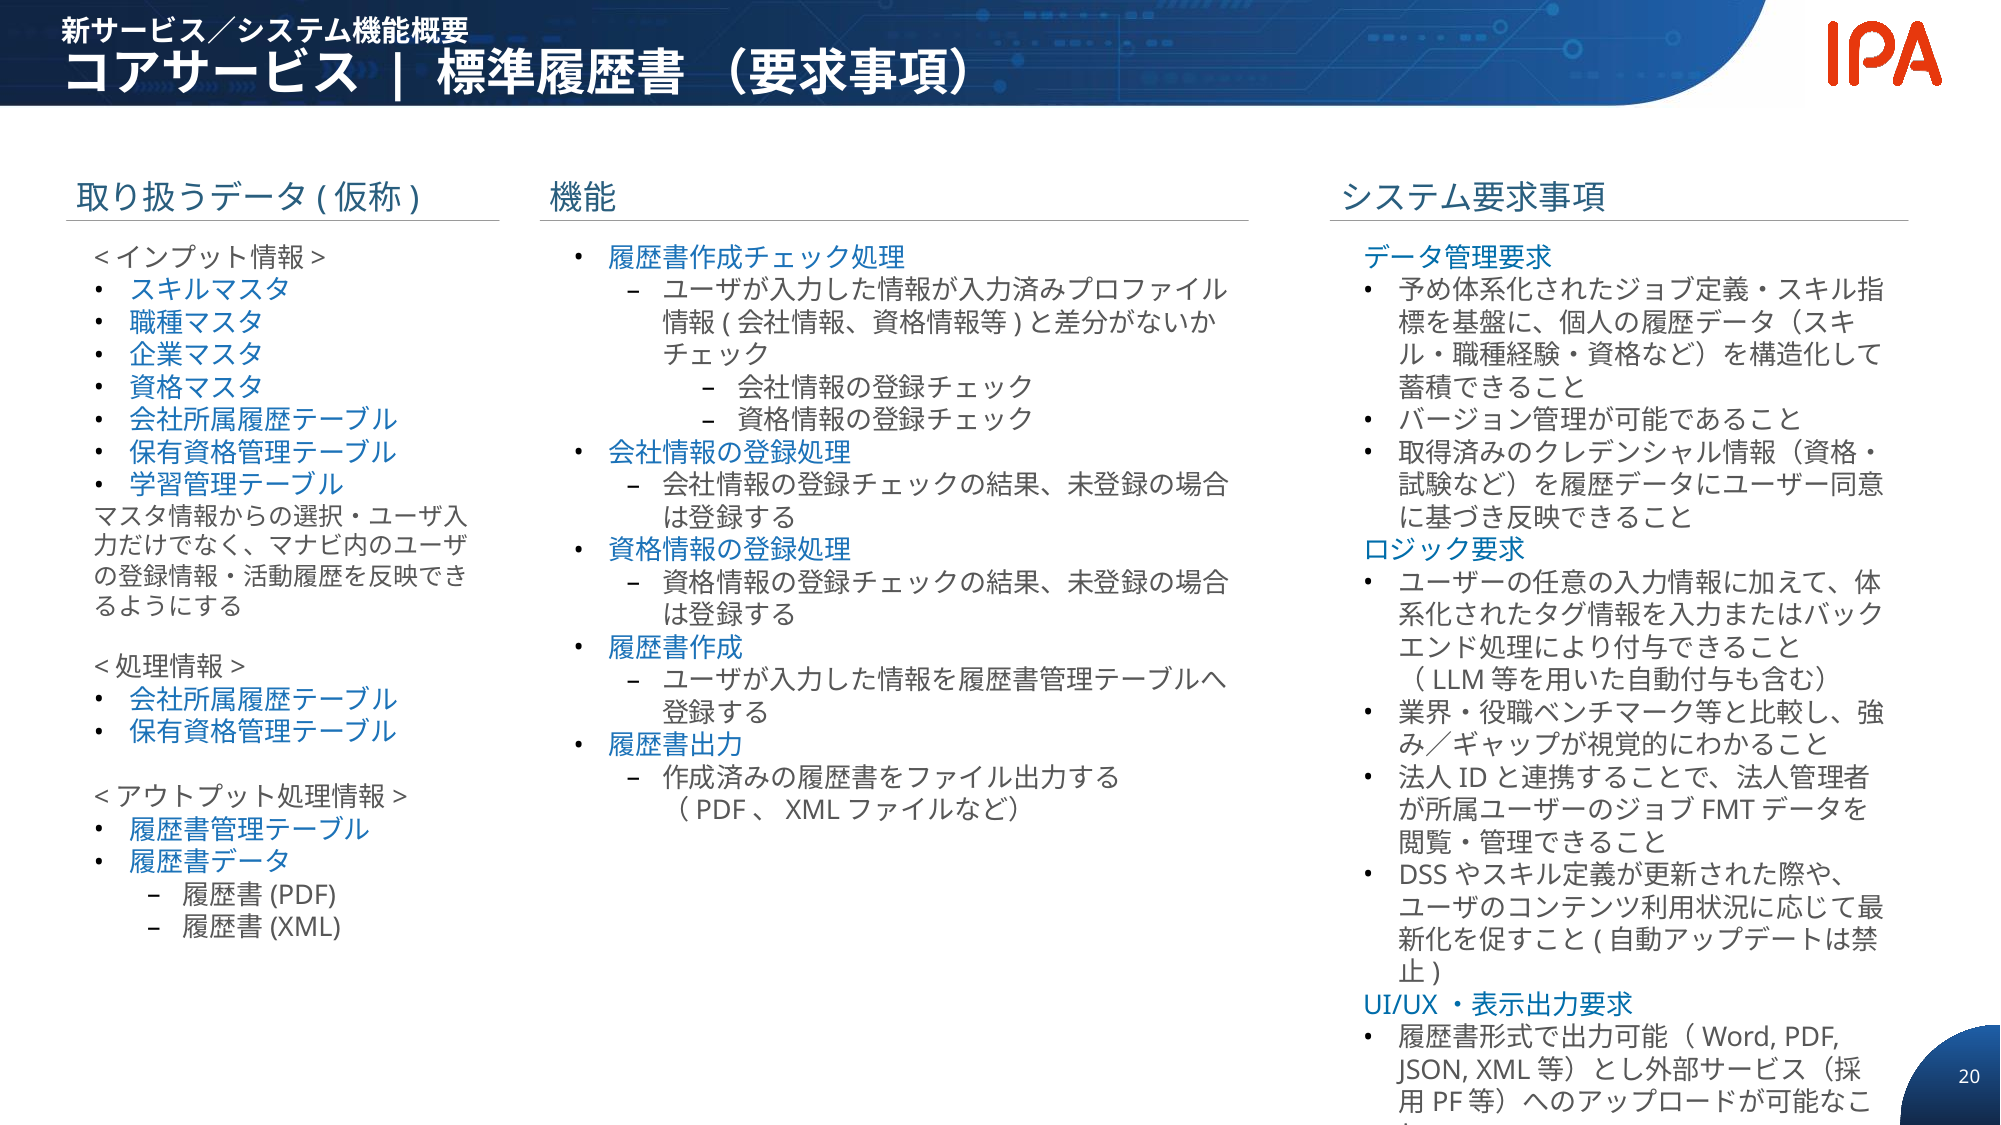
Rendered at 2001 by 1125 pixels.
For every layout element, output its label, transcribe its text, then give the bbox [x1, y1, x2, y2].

text_box システム要求事項 [1324, 174, 1904, 218]
text_box 履歴書作成チェック処理 ユーザが入力した情報が入力済みプロファイル情報(会社情報、資格情報等)と差分がないかチェック 会社情報の登録チェック 資格情報の登録チェック 会社情報の登録処理 会社情報の登録チェックの結果、未登録の場合は登録する 資格情報の登録処理 資格情報の登録チェックの結果、未登録の場合は登録する 履歴書作成 ユーザが入力した情報を履歴書管理テーブルへ登録する 履歴書出力 作成済みの履歴書をファイル出力する（PDF、XMLファイルなど） [540, 232, 1249, 1040]
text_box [534, 174, 1249, 221]
picture [0, 0, 1805, 108]
text_box <インプット情報> スキルマスタ 職種マスタ 企業マスタ 資格マスタ 会社所属履歴テーブル 保有資格管理テーブル 学習管理テーブル マスタ情報からの選択・ユーザ入力だけでなく、マナビ内のユーザの登録情報・活動履歴を反映できるようにする <処理情報> 会社所属履歴テーブル 保有資格管理テーブル <アウトプット処理情報> 履歴書管理テーブル 履歴書データ 履歴書(PDF) 履歴書(XML) [60, 232, 500, 1040]
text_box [60, 174, 500, 221]
text_box 新サービス／システム機能概要 コアサービス | 標準履歴書 （要求事項） [61, 16, 1794, 92]
text_box データ管理要求 予め体系化されたジョブ定義・スキル指標を基盤に、個人の履歴データ（スキル・職種経験・資格など）を構造化して蓄積できること バージョン管理が可能であること 取得済みのクレデンシャル情報（資格・試験など）を履歴データにユーザー同意に基づき反映できること ロジック要求 ユーザーの任意の入力情報に加えて、体系化されたタグ情報を入力またはバックエンド処理により付与できること（LLM等を用いた自動付与も含む） 業界・役職ベンチマーク等と比較し、強み／ギャップが視覚的にわかること 法人IDと連携することで、法人管理者が所属ユーザーのジョブFMTデータを閲覧・管理できること DSSやスキル定義が更新された際や、ユーザのコンテンツ利用状況に応じて最新化を促すこと(自動アップデートは禁止) UI/UX・表示出力要求 履歴書形式で出力可能（Word, PDF, JSON, XML等）とし外部サービス（採用PF等）へのアップロードが可能なこと [1330, 232, 1904, 1040]
picture [1828, 21, 1942, 86]
